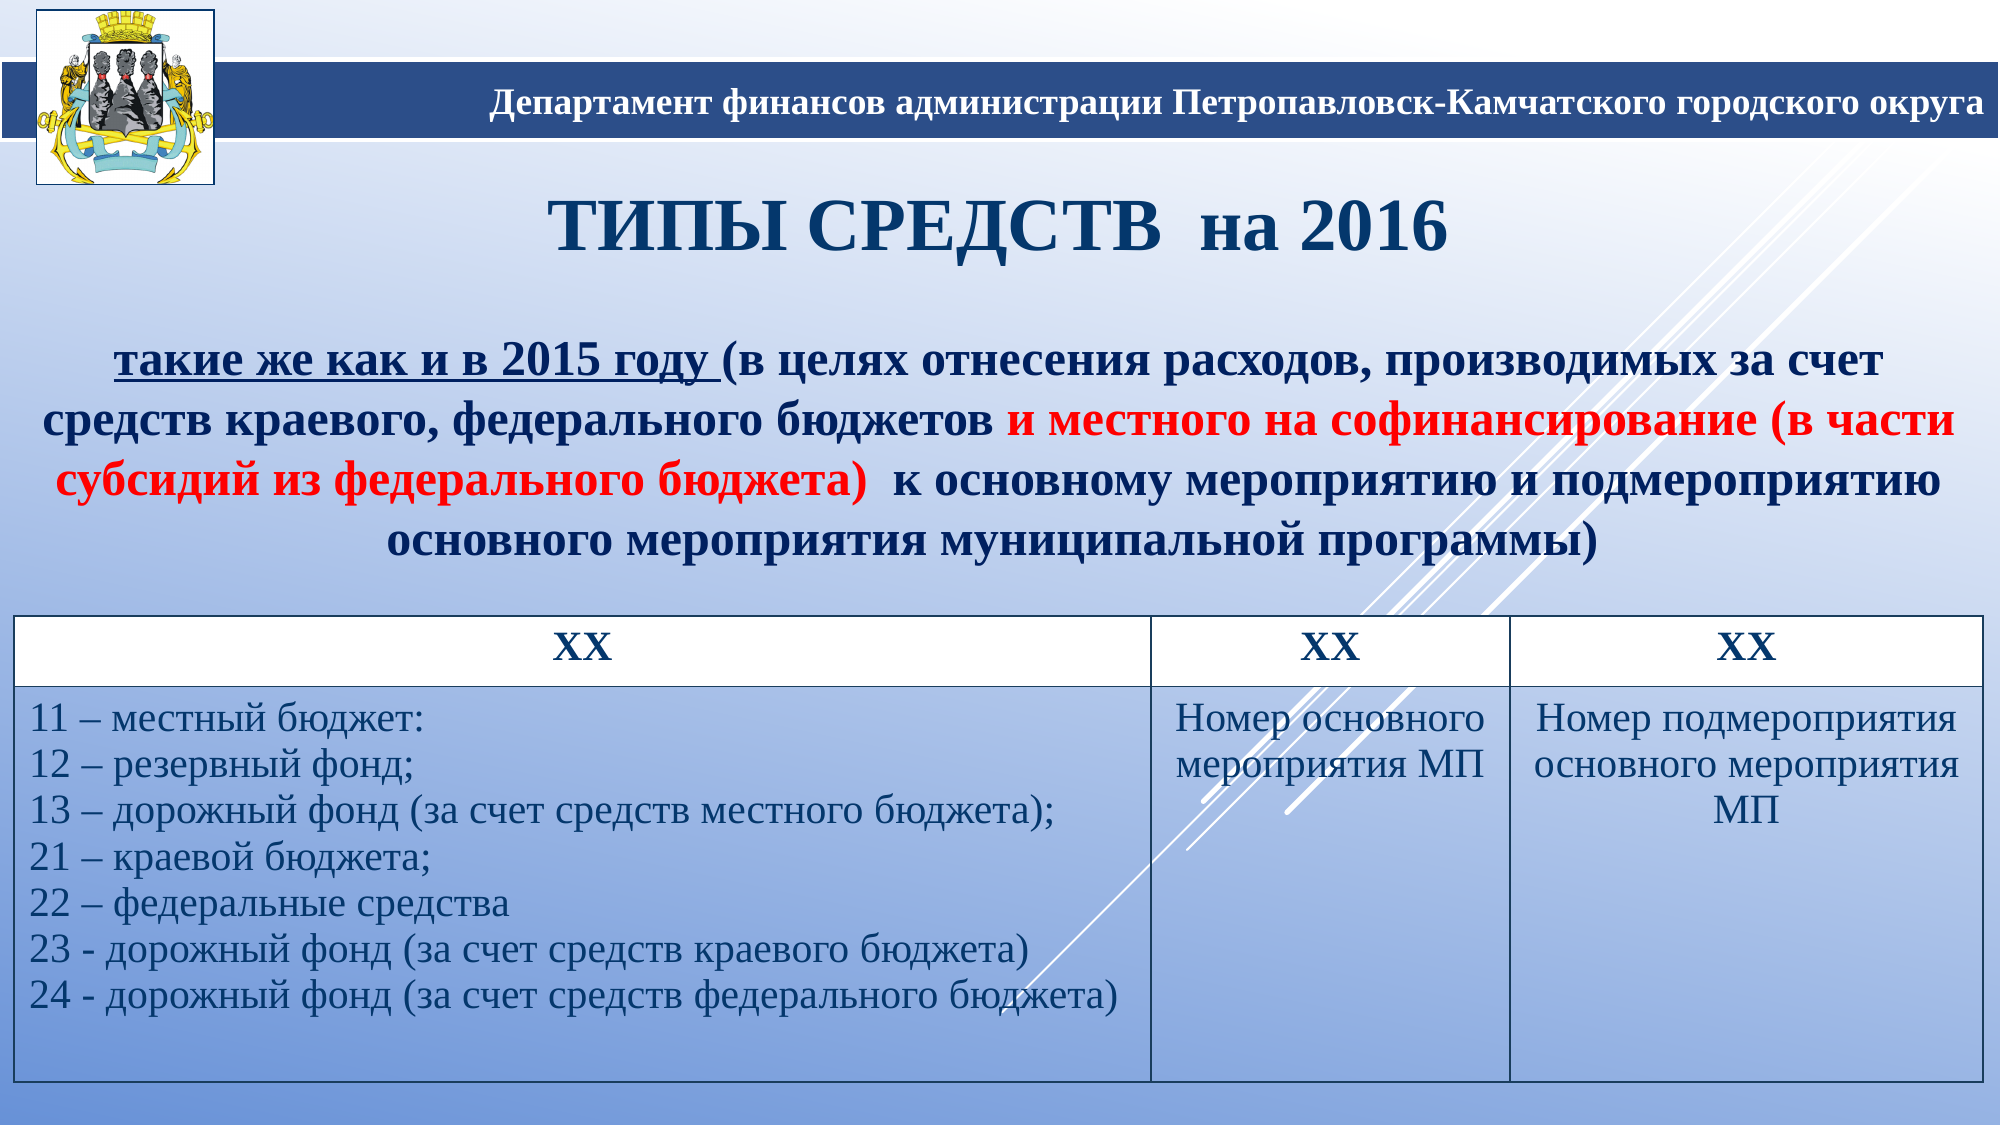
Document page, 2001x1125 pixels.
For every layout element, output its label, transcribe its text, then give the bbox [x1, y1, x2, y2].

table_cell Номер основного мероприятия МП [1152, 687, 1509, 1081]
table_cell 11 – местный бюджет: 12 – резервный фонд; 13 – дорожный фонд (за счет средств местного бюджета); 21 – краевой бюджета; 22 – федеральные средства 23 - дорожный фонд (за счет средств краевого бюджета) 24 - дорожный фонд (за счет средств федерального бюджета) [15, 687, 1150, 1081]
table_header ХХ [1511, 617, 1982, 686]
text_box [0, 188, 2000, 1105]
table_header ХХ [15, 617, 1150, 686]
table_header ХХ [1152, 617, 1509, 686]
table_cell Номер подмероприятия основного мероприятия МП [1511, 687, 1982, 1081]
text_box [0, 10, 2000, 184]
subtitle ТИПЫ СРЕДСТВ на 2016 такие же как и в 2015 году (в целях отнесения расходов, производимых за счет средств краевого, федерального бюджетов и местного на софинансирование (в части субсидий из федерального бюджета) к основному мероприятию и подмероприятию основного мероприятия муниципальной программы) [14, 184, 1984, 574]
